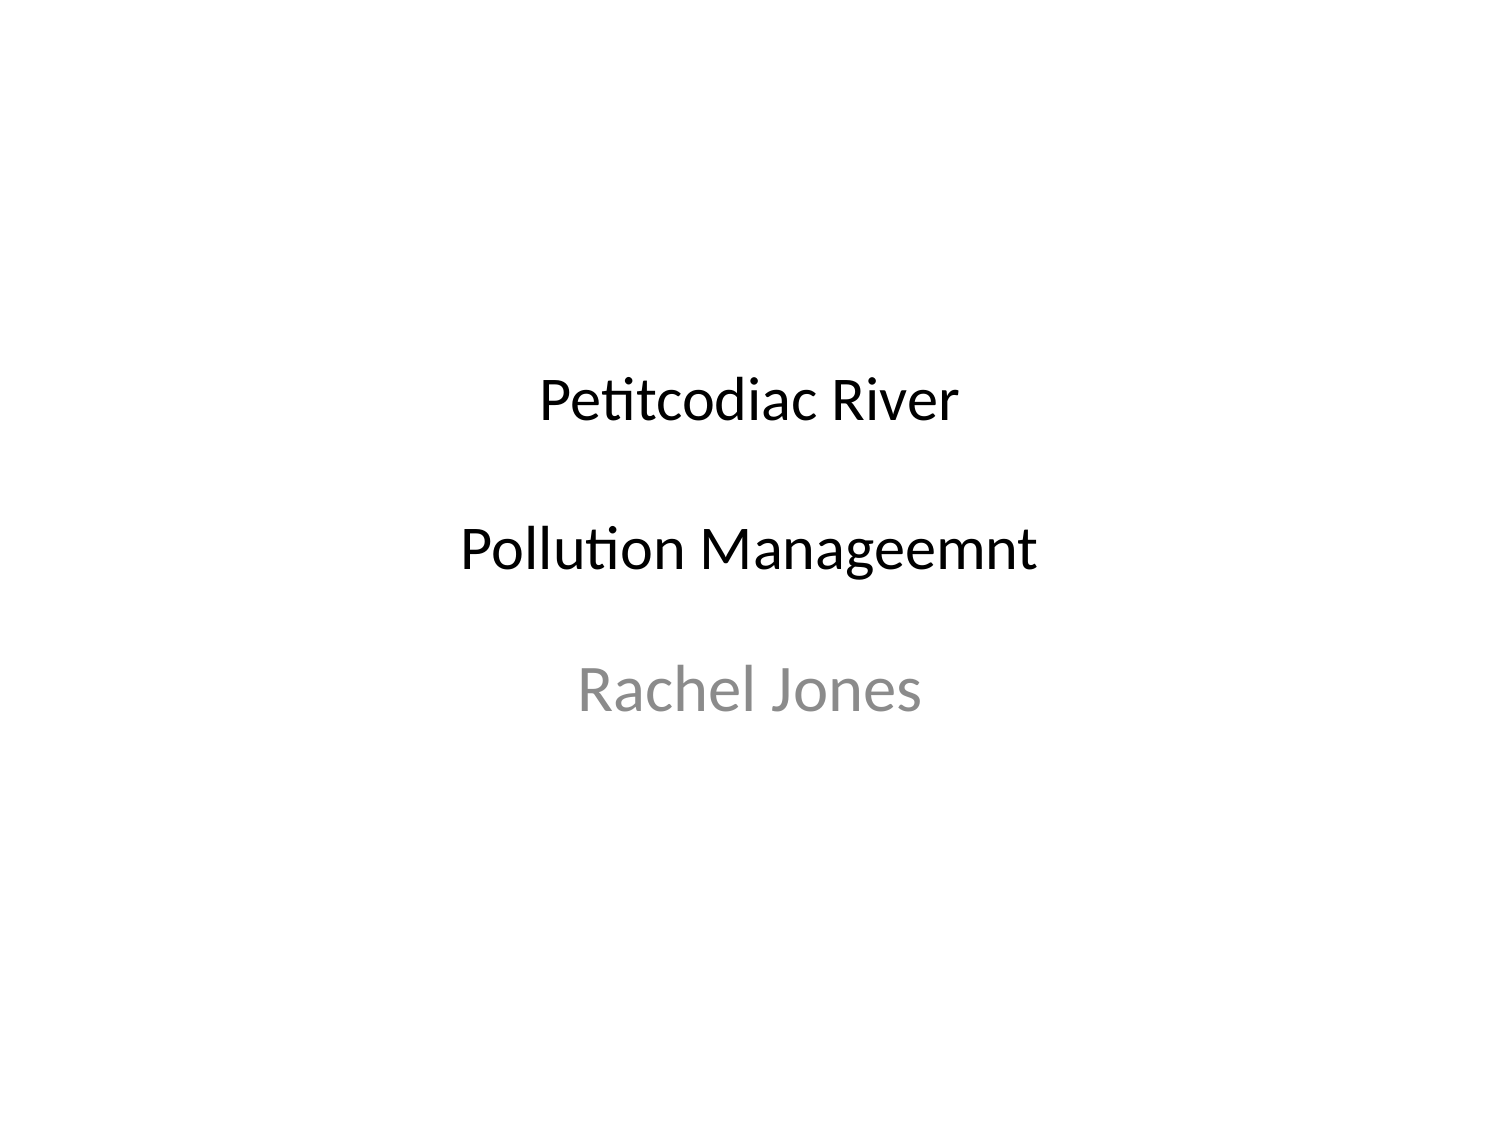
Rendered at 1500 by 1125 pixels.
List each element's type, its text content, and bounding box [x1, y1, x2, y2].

subtitle Rachel Jones [225, 637, 1275, 925]
title Petitcodiac River Pollution Manageemnt [112, 349, 1388, 591]
